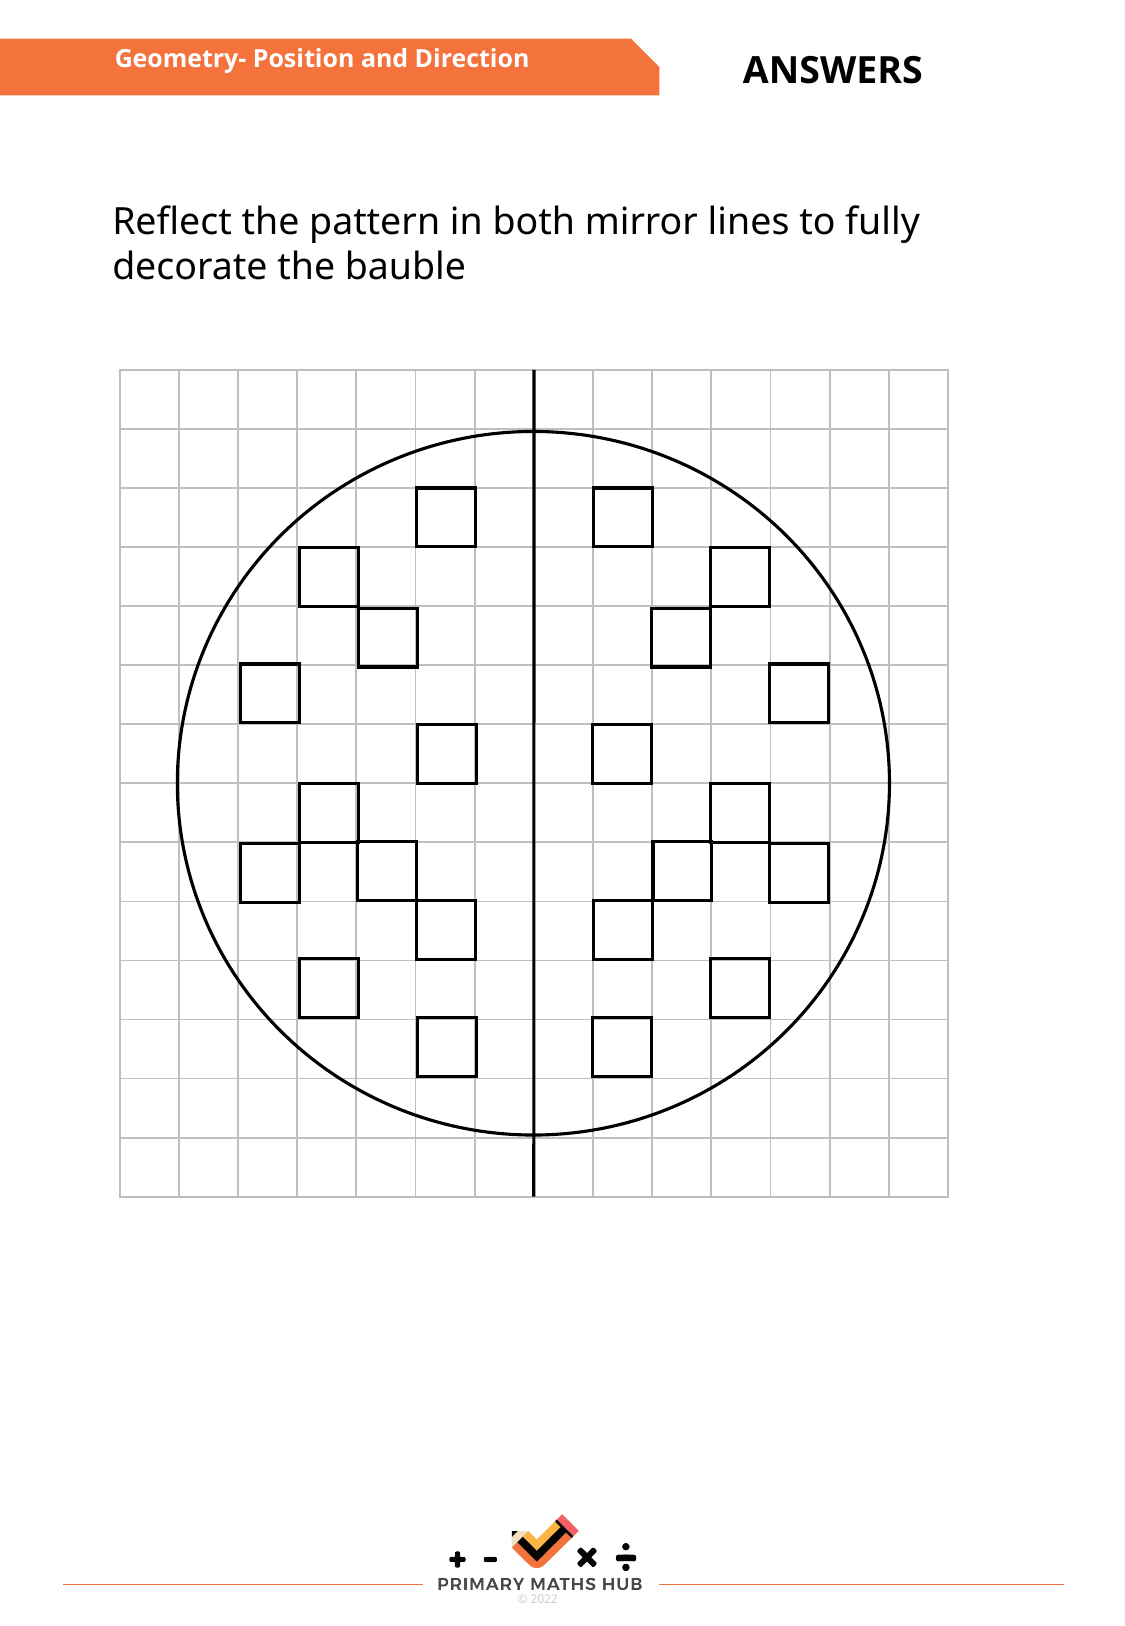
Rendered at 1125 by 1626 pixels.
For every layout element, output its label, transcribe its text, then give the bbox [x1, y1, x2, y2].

table_cell [121, 902, 178, 960]
table_cell [180, 548, 237, 605]
table_cell [121, 1020, 178, 1078]
table_cell [121, 430, 178, 487]
table_cell [712, 430, 770, 487]
table_cell [536, 1139, 592, 1196]
table_cell [890, 725, 947, 782]
table_cell [298, 1079, 355, 1137]
table_cell [871, 843, 888, 901]
table_cell [831, 961, 888, 1019]
table_cell [180, 961, 237, 1019]
text_box [652, 840, 713, 901]
table_cell [831, 1020, 888, 1078]
table_cell [800, 983, 829, 1019]
table_cell [180, 666, 196, 723]
text_box [768, 663, 829, 724]
table_cell [831, 1079, 888, 1137]
table_cell [121, 784, 178, 841]
table_cell [653, 1139, 710, 1196]
table_cell [831, 489, 888, 546]
table_cell [653, 430, 710, 476]
table_cell [121, 1139, 178, 1196]
table_cell [180, 1079, 237, 1137]
table_header [239, 371, 296, 428]
table_cell [554, 430, 592, 435]
table_cell [890, 961, 947, 1019]
table_cell [831, 430, 888, 487]
table_cell [121, 548, 178, 605]
table_cell [298, 1139, 355, 1196]
table_cell [890, 607, 947, 664]
table_cell [594, 1117, 651, 1137]
table_cell [594, 1139, 651, 1196]
table_header [653, 371, 710, 428]
table_cell [890, 1139, 947, 1196]
table_cell [801, 548, 829, 583]
table_header [536, 371, 592, 428]
table_cell [180, 430, 237, 487]
table_cell [771, 489, 829, 546]
table_cell [416, 1117, 474, 1137]
table_cell [357, 1091, 415, 1137]
table_cell [831, 1139, 888, 1196]
table_cell [890, 430, 947, 487]
picture [432, 1512, 648, 1597]
text_box [593, 487, 654, 548]
table_cell [771, 430, 829, 487]
table_cell [890, 1079, 947, 1137]
table_cell [180, 843, 196, 901]
table_cell [844, 607, 888, 664]
table_cell [890, 784, 947, 841]
table_cell [890, 1020, 947, 1078]
text_box [176, 582, 240, 985]
table_header [416, 371, 474, 428]
text_box [592, 723, 652, 784]
table_cell [712, 1079, 770, 1137]
text_box [335, 430, 534, 1137]
table_cell [771, 1079, 829, 1137]
table_header [771, 371, 829, 428]
table_cell [476, 1132, 526, 1137]
table_cell [121, 489, 178, 546]
table_cell [180, 607, 223, 664]
table_cell [357, 1139, 415, 1196]
table_cell [121, 961, 178, 1019]
table_cell [121, 843, 178, 901]
table_cell [121, 725, 178, 782]
table_cell [476, 1139, 532, 1196]
table_cell [771, 1020, 829, 1078]
table_header [476, 371, 532, 428]
table_cell [712, 1139, 770, 1196]
table_cell [357, 430, 415, 475]
text_box [593, 899, 654, 960]
table_cell [239, 430, 296, 487]
table_cell [890, 666, 947, 723]
table_cell [121, 607, 178, 664]
text_box Geometry- Position and Direction [0, 37, 661, 97]
table_cell [416, 1139, 474, 1196]
text_box [650, 607, 711, 668]
text_box Reflect the pattern in both mirror lines to fully decorate the bauble [97, 189, 1064, 295]
table_header [180, 371, 237, 428]
text_box ANSWERS [728, 38, 1064, 99]
text_box [768, 842, 829, 903]
table_cell [298, 430, 355, 487]
table_cell [416, 430, 474, 449]
table_cell [890, 843, 947, 901]
table_cell [239, 1079, 296, 1137]
table_header [890, 371, 947, 428]
table_header [594, 371, 651, 428]
text_box [709, 782, 770, 843]
text_box © 2022 [429, 1584, 646, 1614]
text_box [592, 1017, 652, 1077]
table_cell [653, 1091, 710, 1137]
table_cell [180, 1020, 237, 1078]
table_header [831, 371, 888, 428]
table_cell [771, 1139, 829, 1196]
table_cell [871, 666, 888, 723]
table_cell [121, 1079, 178, 1137]
table_cell [180, 1139, 237, 1196]
table_cell [831, 548, 888, 605]
text_box [709, 957, 770, 1018]
table_cell [594, 430, 651, 449]
table_header [121, 371, 178, 428]
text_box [240, 487, 477, 1077]
table_cell [180, 489, 237, 546]
table_cell [890, 548, 947, 605]
table_cell [239, 1139, 296, 1196]
table_cell [890, 489, 947, 546]
table_cell [890, 902, 947, 960]
table_cell [732, 489, 770, 518]
table_header [712, 371, 770, 428]
text_box [535, 430, 891, 1137]
table_header [357, 371, 415, 428]
table_cell [180, 902, 223, 960]
text_box [709, 547, 770, 608]
table_cell [732, 1049, 770, 1078]
table_cell [121, 666, 178, 723]
table_cell [844, 902, 888, 960]
table_cell [541, 1132, 592, 1137]
table_cell [476, 430, 513, 434]
table_header [298, 371, 355, 428]
